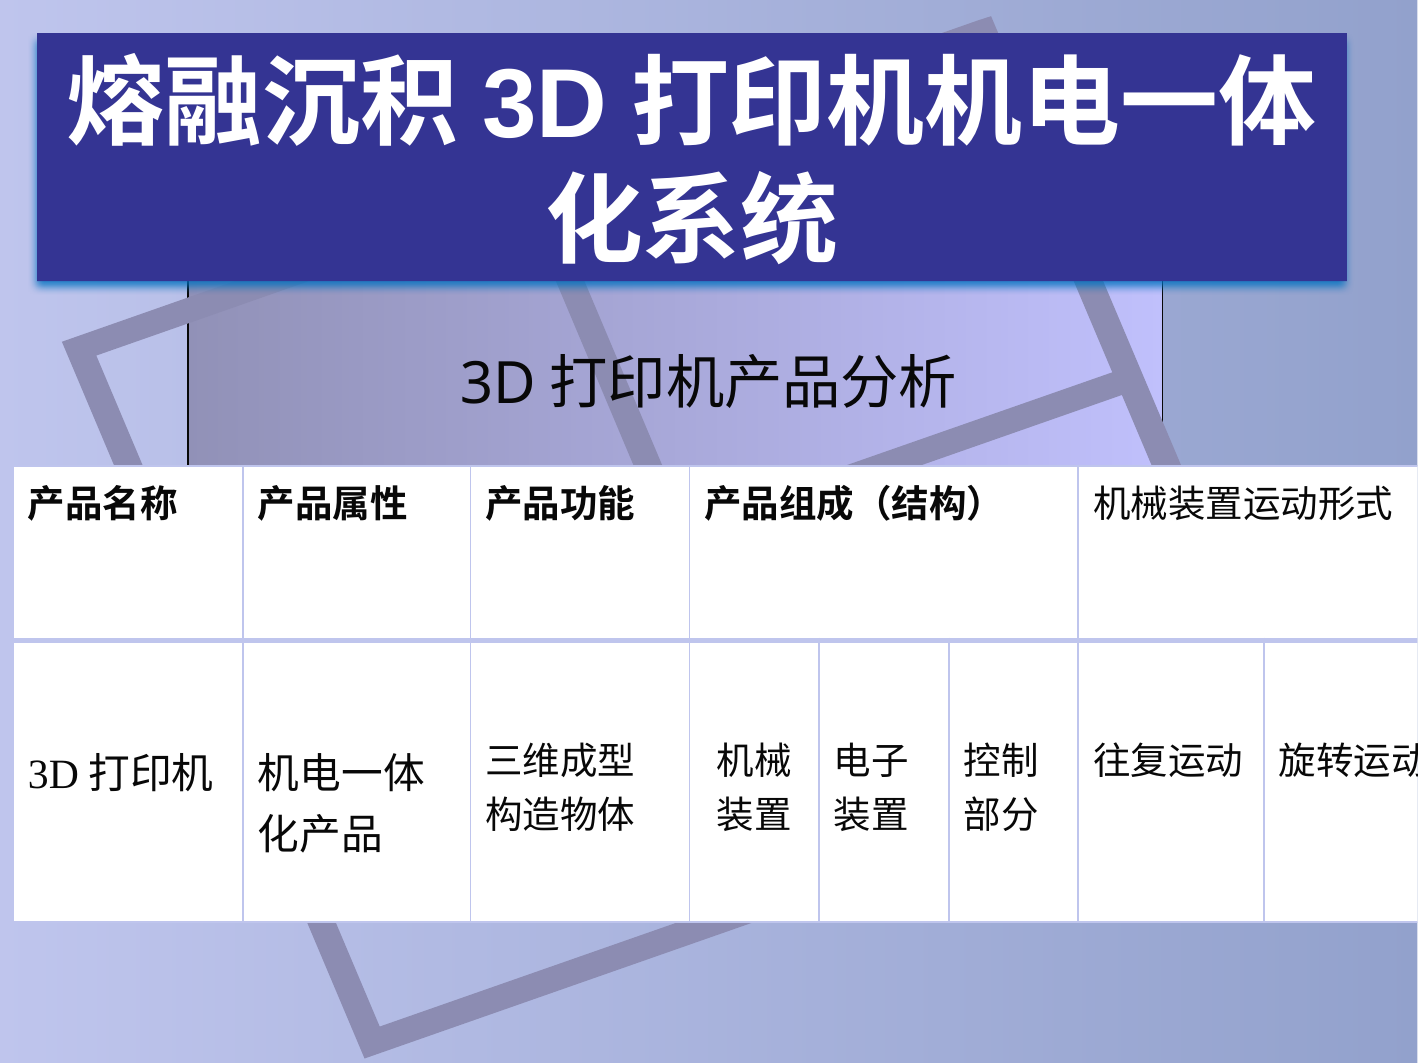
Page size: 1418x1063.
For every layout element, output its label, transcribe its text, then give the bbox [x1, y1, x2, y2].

table_cell 3D打印机 [14, 643, 242, 921]
text_box 3D打印机产品分析 [174, 337, 1243, 423]
table_header 产品功能 [471, 467, 689, 638]
table_cell 电子装置 [820, 643, 948, 921]
table_header 产品组成（结构） [690, 467, 1077, 638]
table_cell 机械装置 [690, 643, 818, 921]
table_cell 旋转运动 [1265, 643, 1418, 921]
table_cell 控制部分 [950, 643, 1077, 921]
table_cell 机电一体化产品 [244, 643, 470, 921]
table_header 产品名称 [14, 467, 242, 638]
table_cell 往复运动 [1079, 643, 1263, 921]
table_cell 三维成型 构造物体 [471, 643, 689, 921]
table_header 产品属性 [244, 467, 470, 638]
title 熔融沉积3D打印机机电一体化系统 [36, 32, 1348, 282]
table_header 机械装置运动形式 [1079, 467, 1418, 638]
